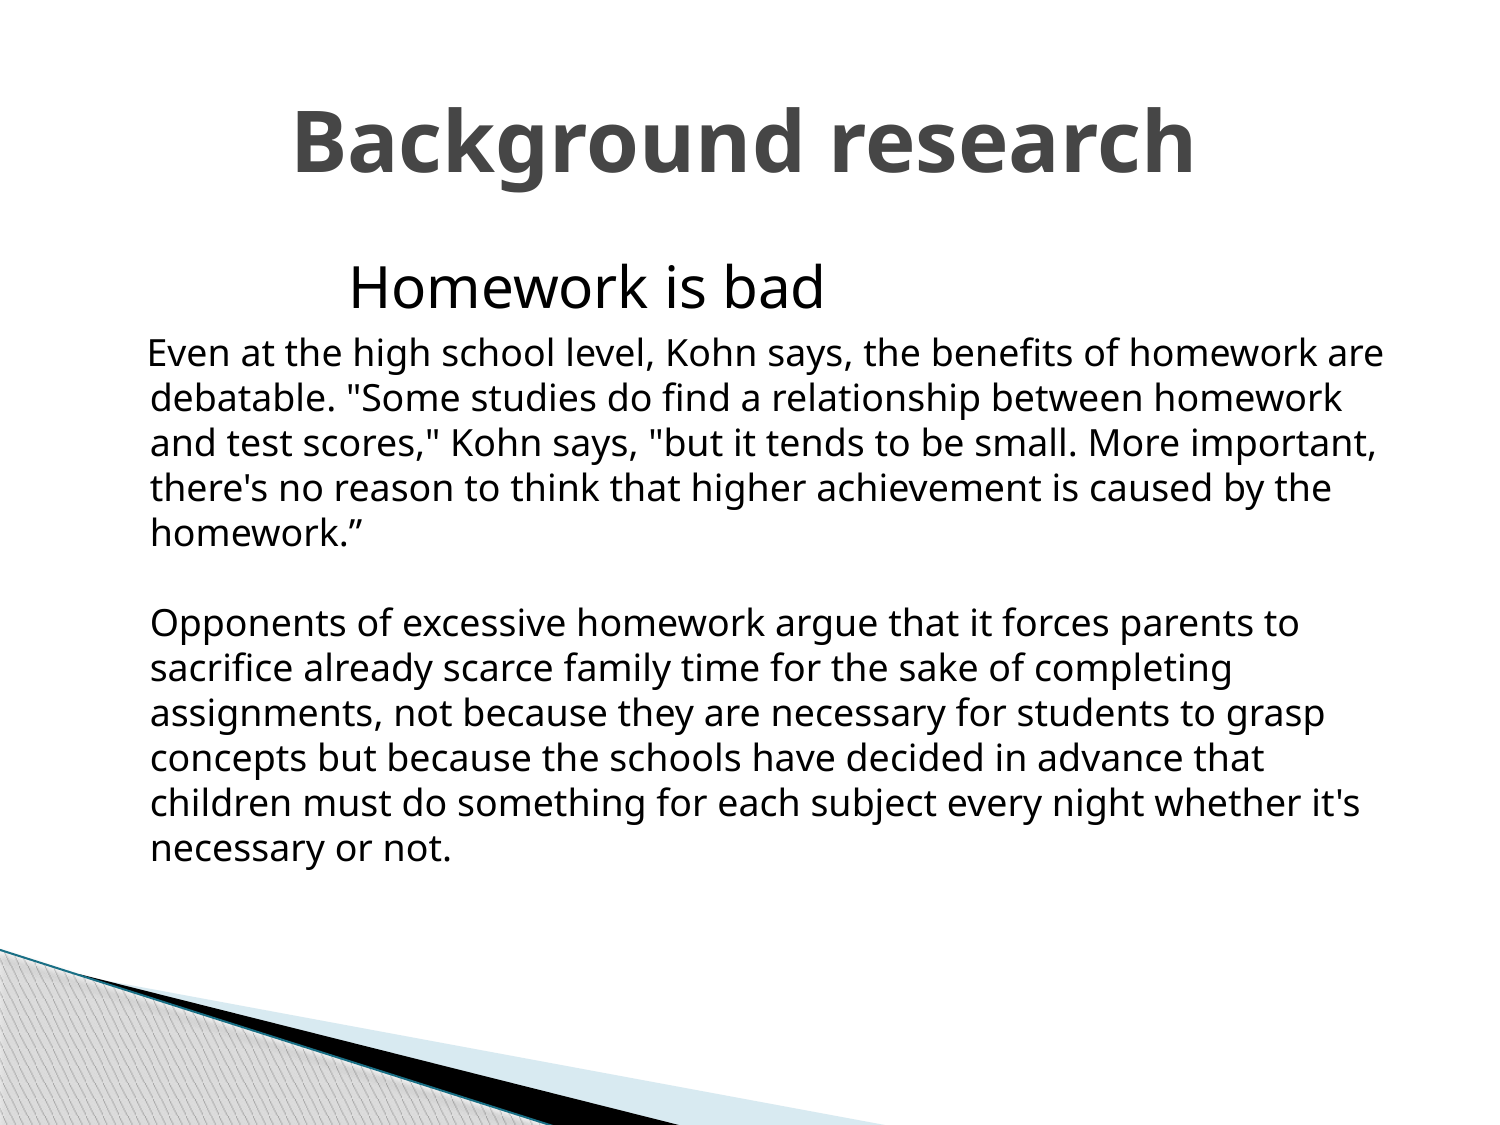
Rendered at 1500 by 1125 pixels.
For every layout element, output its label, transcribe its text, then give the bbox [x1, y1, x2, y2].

list Homework is bad Even at the high school level, Kohn says, the benefits of homework are debatable. "Some studies do find a relationship between homework and test scores," Kohn says, "but it tends to be small. More important, there's no reason to think that higher achievement is caused by the homework.” Opponents of excessive homework argue that it forces parents to sacrifice already scarce family time for the sake of completing assignments, not because they are necessary for students to grasp concepts but because the schools have decided in advance that children must do something for each subject every night whether it's necessary or not. [75, 243, 1425, 986]
title Background research [75, 45, 1425, 233]
